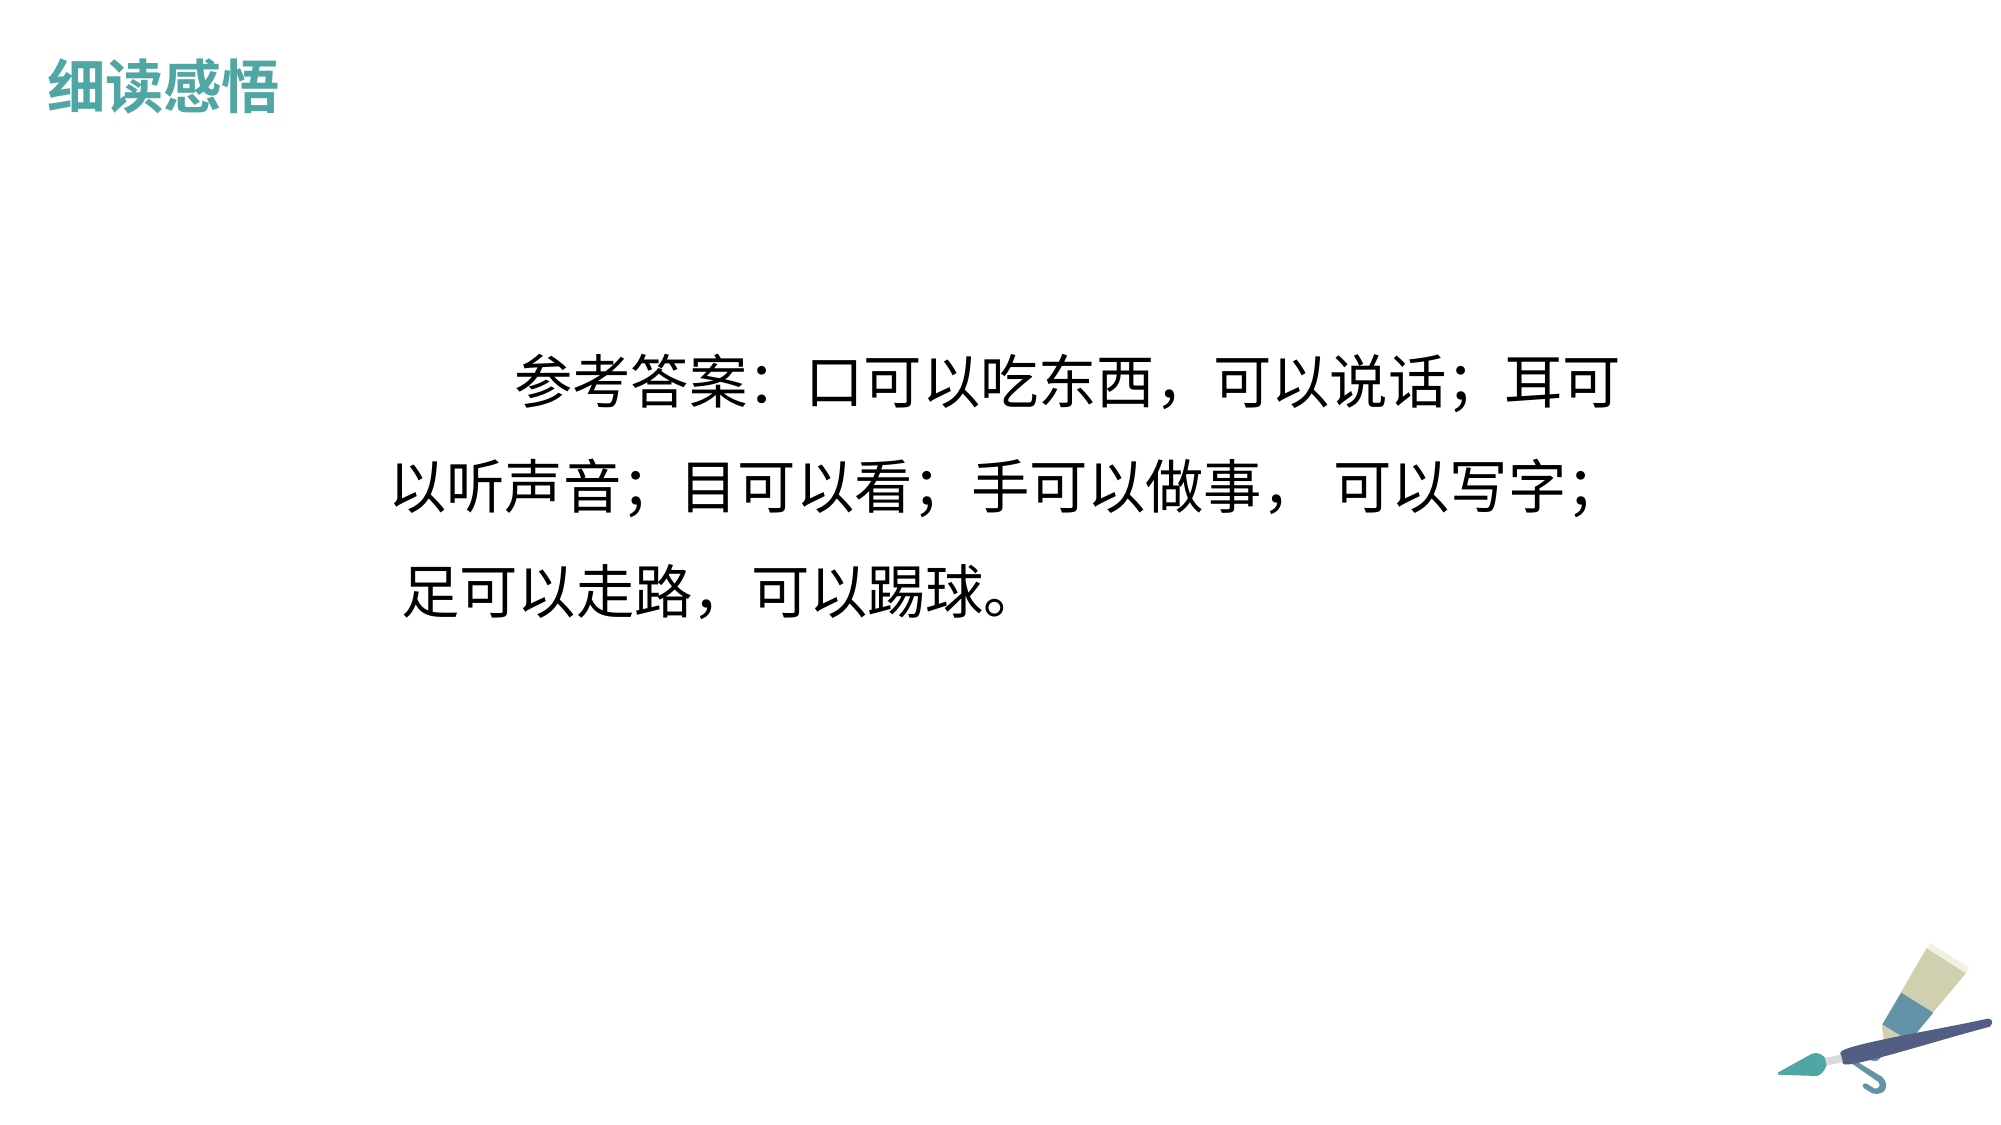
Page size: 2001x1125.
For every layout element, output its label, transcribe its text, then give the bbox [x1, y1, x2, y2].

text_box 细读感悟 [32, 42, 295, 128]
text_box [1811, 945, 1974, 1125]
text_box 参考答案：口可以吃东西，可以说话；耳可以听声音；目可以看；手可以做事， 可以写字； 足可以走路，可以踢球。 [373, 302, 1638, 633]
